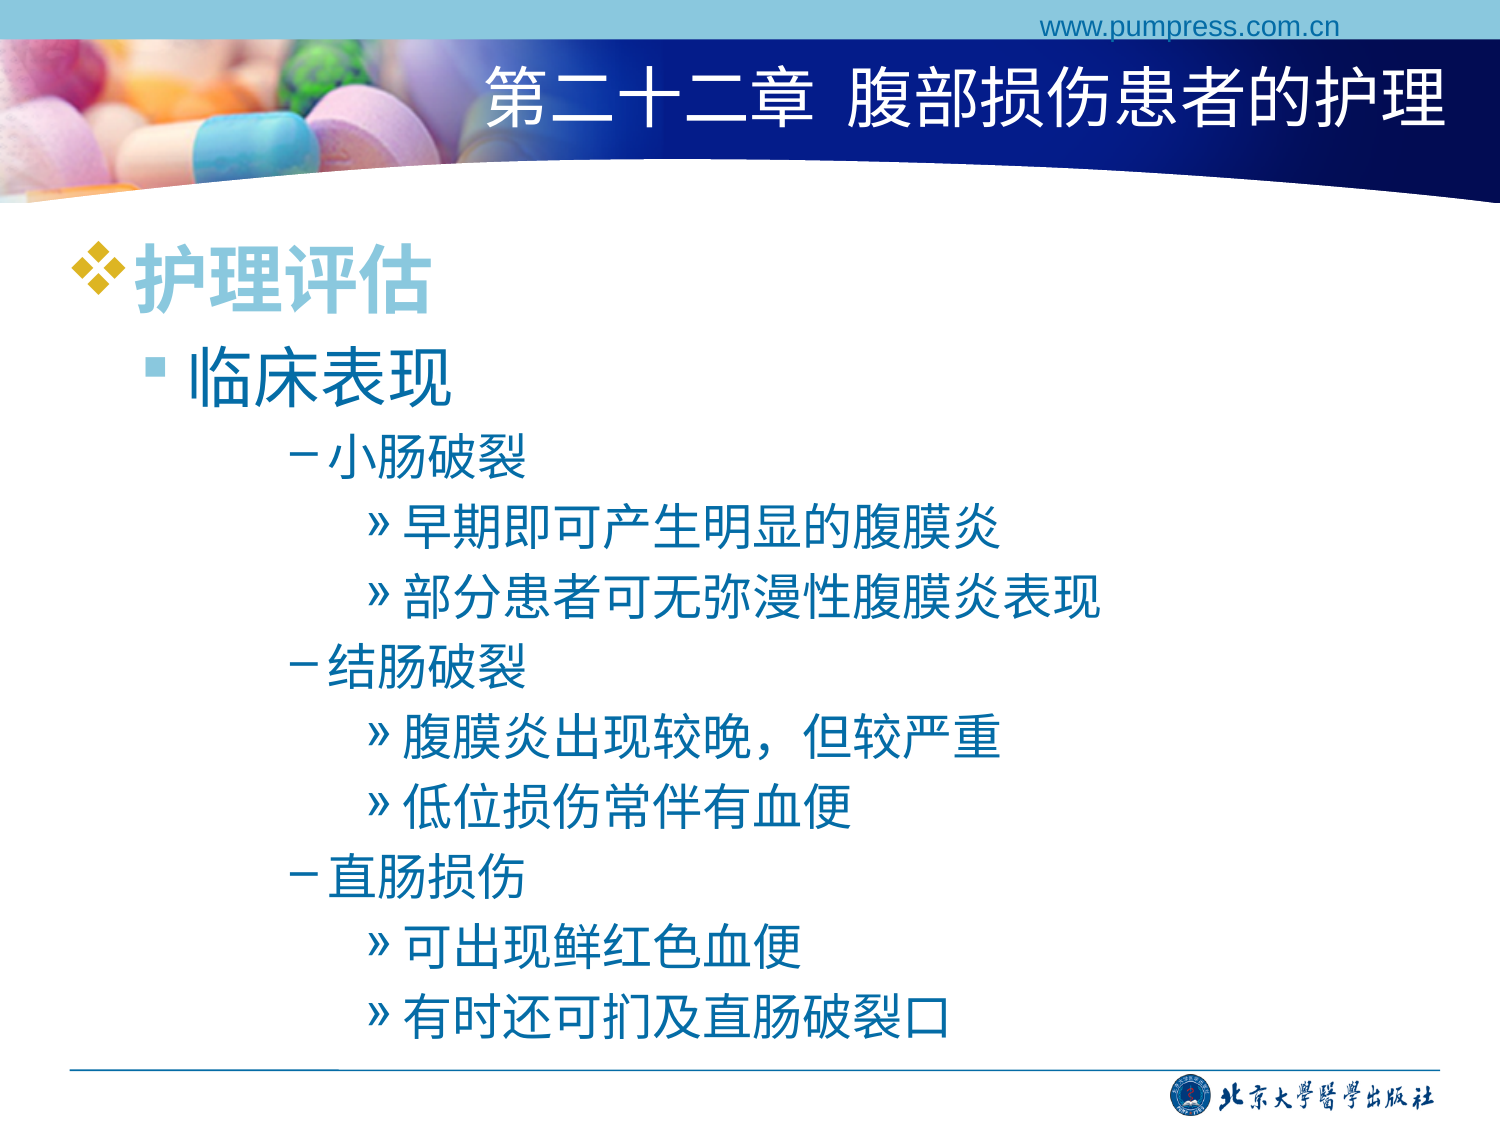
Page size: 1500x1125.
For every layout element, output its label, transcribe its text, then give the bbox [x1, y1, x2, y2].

picture [0, 40, 1500, 203]
title 第二十二章 腹部损伤患者的护理 [137, 49, 1463, 143]
list 护理评估 临床表现 小肠破裂 早期即可产生明显的腹膜炎 部分患者可无弥漫性腹膜炎表现 结肠破裂 腹膜炎出现较晚，但较严重 低位损伤常伴有血便 直肠损伤 可出现鲜红色血便 有时还可扪及直肠破裂口 [49, 224, 1463, 1026]
picture [1170, 1074, 1436, 1118]
slide_number www.pumpress.com.cn [1025, 0, 1463, 38]
